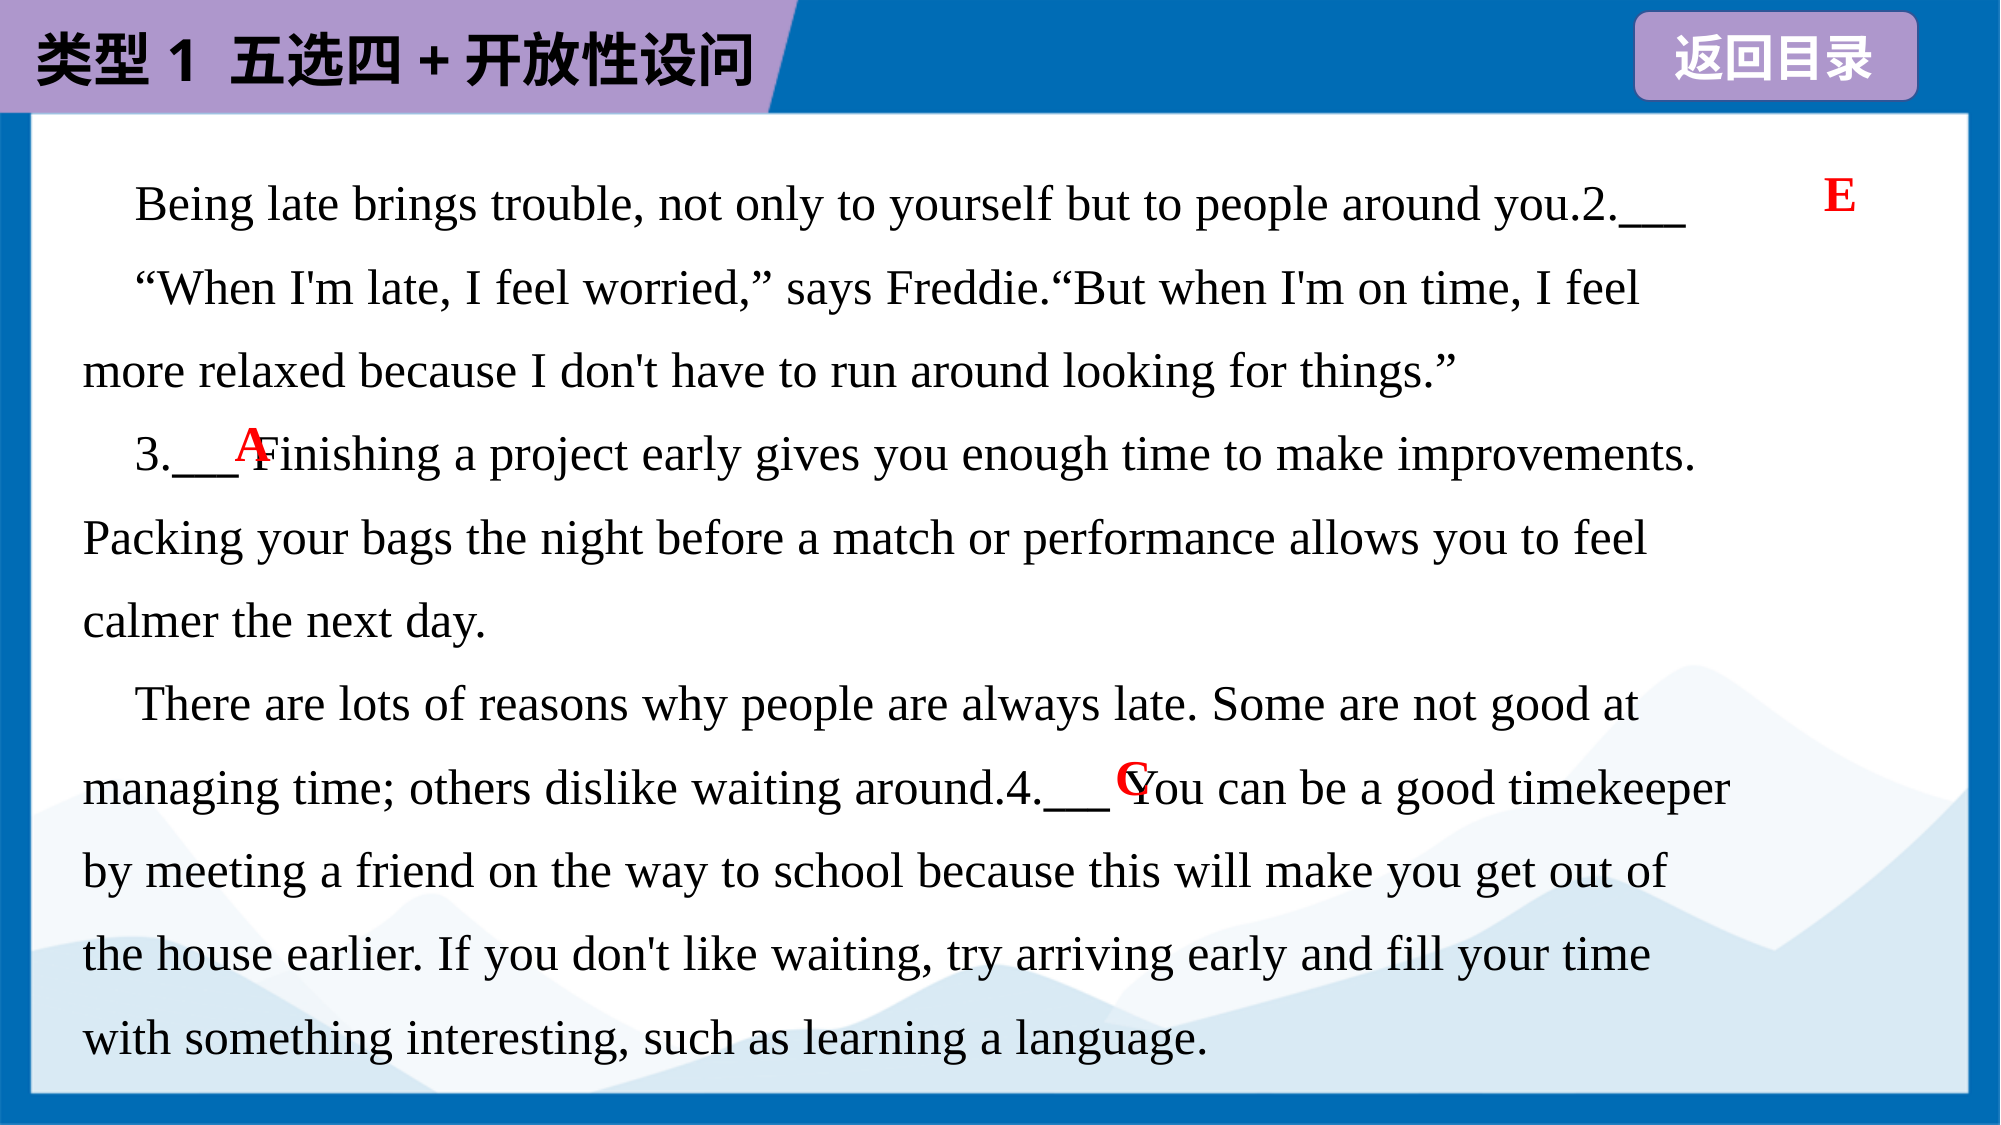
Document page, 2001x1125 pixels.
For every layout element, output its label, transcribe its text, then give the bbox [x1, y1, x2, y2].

text_box A [216, 392, 289, 465]
text_box E [1805, 142, 1876, 215]
text_box Being late brings trouble, not only to yourself but to people around you.2.___ “When I'm late, I feel worried,” says Freddie.“But when I'm on time, I feel more relaxed because I don't have to run around looking for things.” 3.___ Finishing a project early gives you enough time to make improvements. Packing your bags the night before a match or performance allows you to feel calmer the next day. There are lots of reasons why people are always late. Some are not good at managing time; others dislike waiting around.4.___ You can be a good timekeeper by meeting a friend on the way to school because this will make you get out of the house earlier. If you don't like waiting, try arriving early and fill your time with something interesting, such as learning a language. [82, 147, 1918, 1065]
picture [0, 0, 2000, 1125]
text_box C [1096, 725, 1170, 799]
